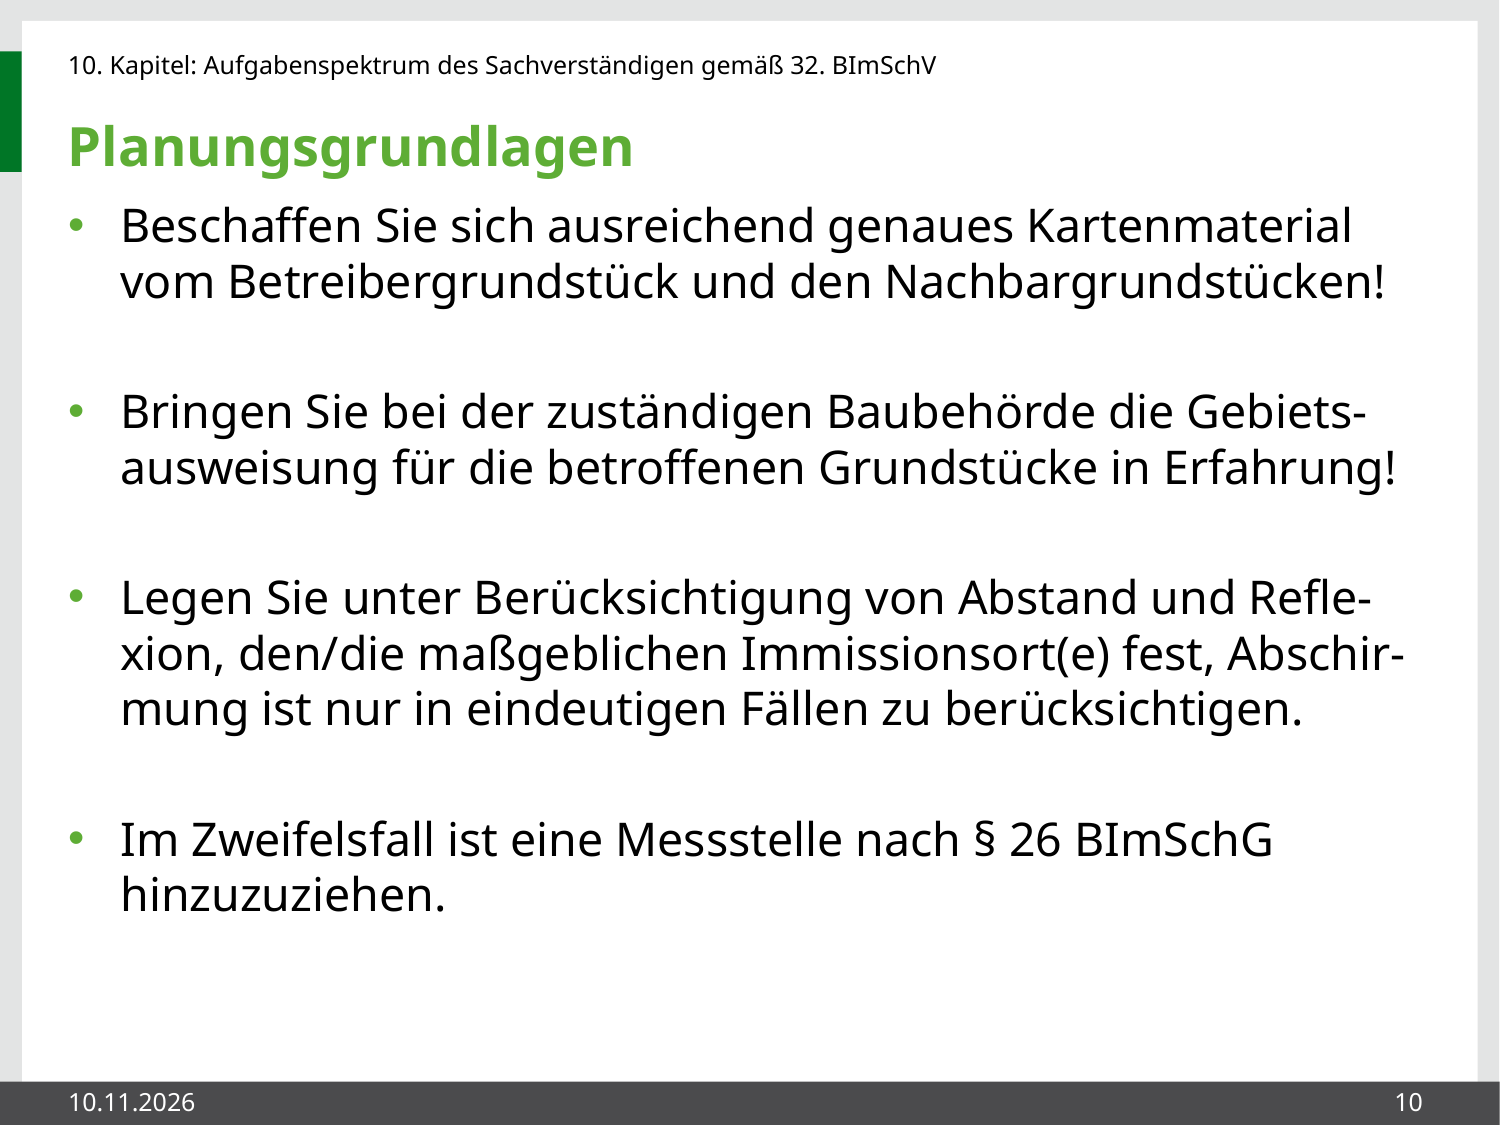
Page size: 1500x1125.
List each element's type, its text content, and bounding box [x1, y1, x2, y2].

slide_number 10 [1331, 1082, 1423, 1125]
list Beschaffen Sie sich ausreichend genaues Kartenmaterial vom Betreibergrundstück und den Nachbargrundstücken! Bringen Sie bei der zuständigen Baubehörde die Gebiets-ausweisung für die betroffenen Grundstücke in Erfahrung! Legen Sie unter Berücksichtigung von Abstand und Refle-xion, den/die maßgeblichen Immissionsort(e) fest, Abschir-mung ist nur in eindeutigen Fällen zu berücksichtigen. Im Zweifelsfall ist eine Messstelle nach § 26 BImSchG hinzuzuziehen. [68, 196, 1436, 1047]
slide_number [68, 1082, 231, 1125]
title Planungsgrundlagen [67, 77, 1427, 178]
